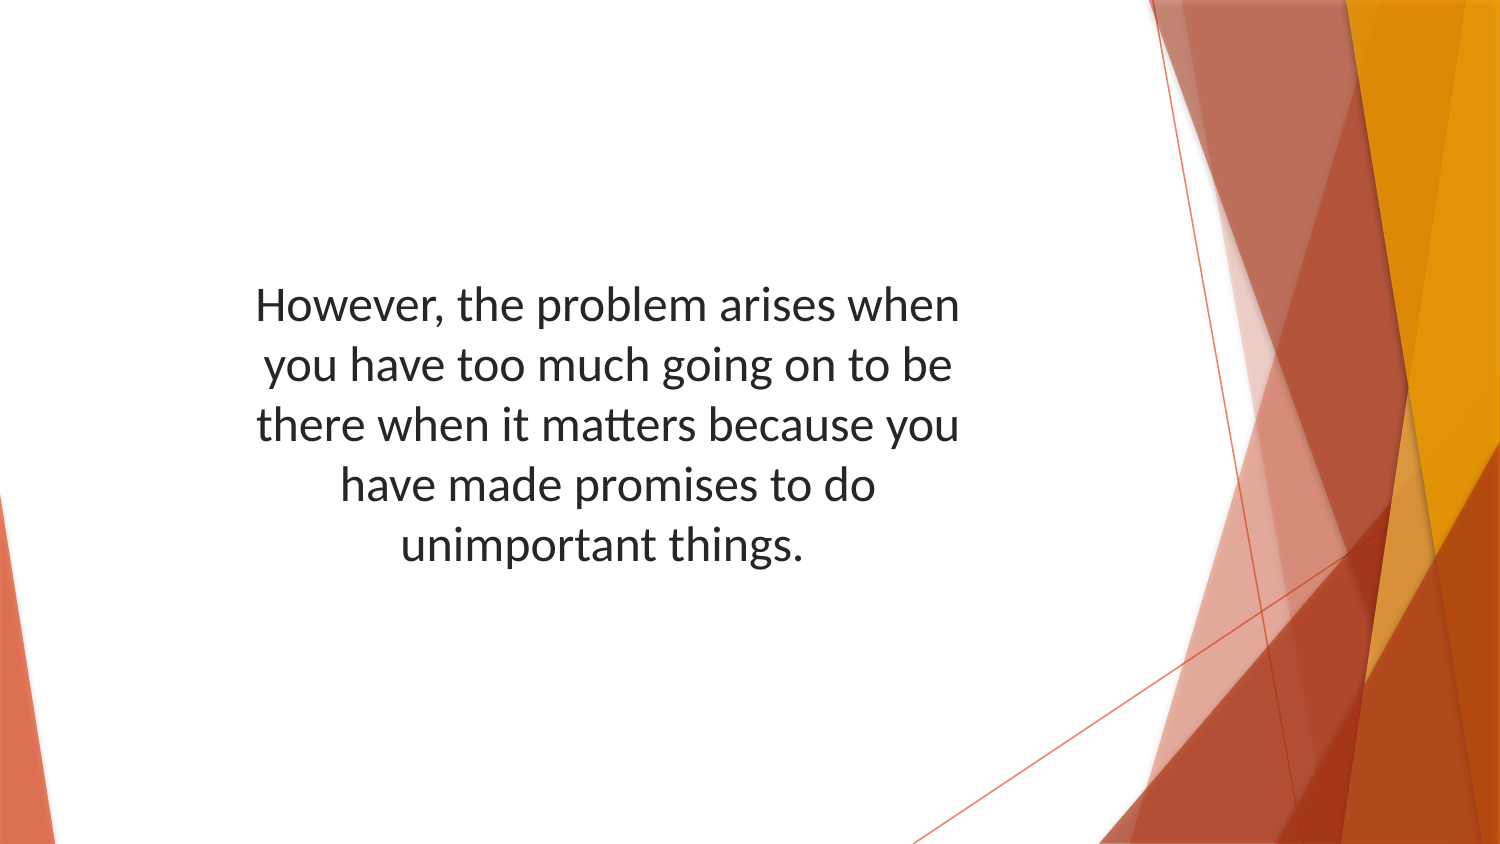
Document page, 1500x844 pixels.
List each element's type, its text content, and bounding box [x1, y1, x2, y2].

list However, the problem arises when you have too much going on to be there when it matters because you have made promises to do unimportant things. [218, 114, 998, 729]
